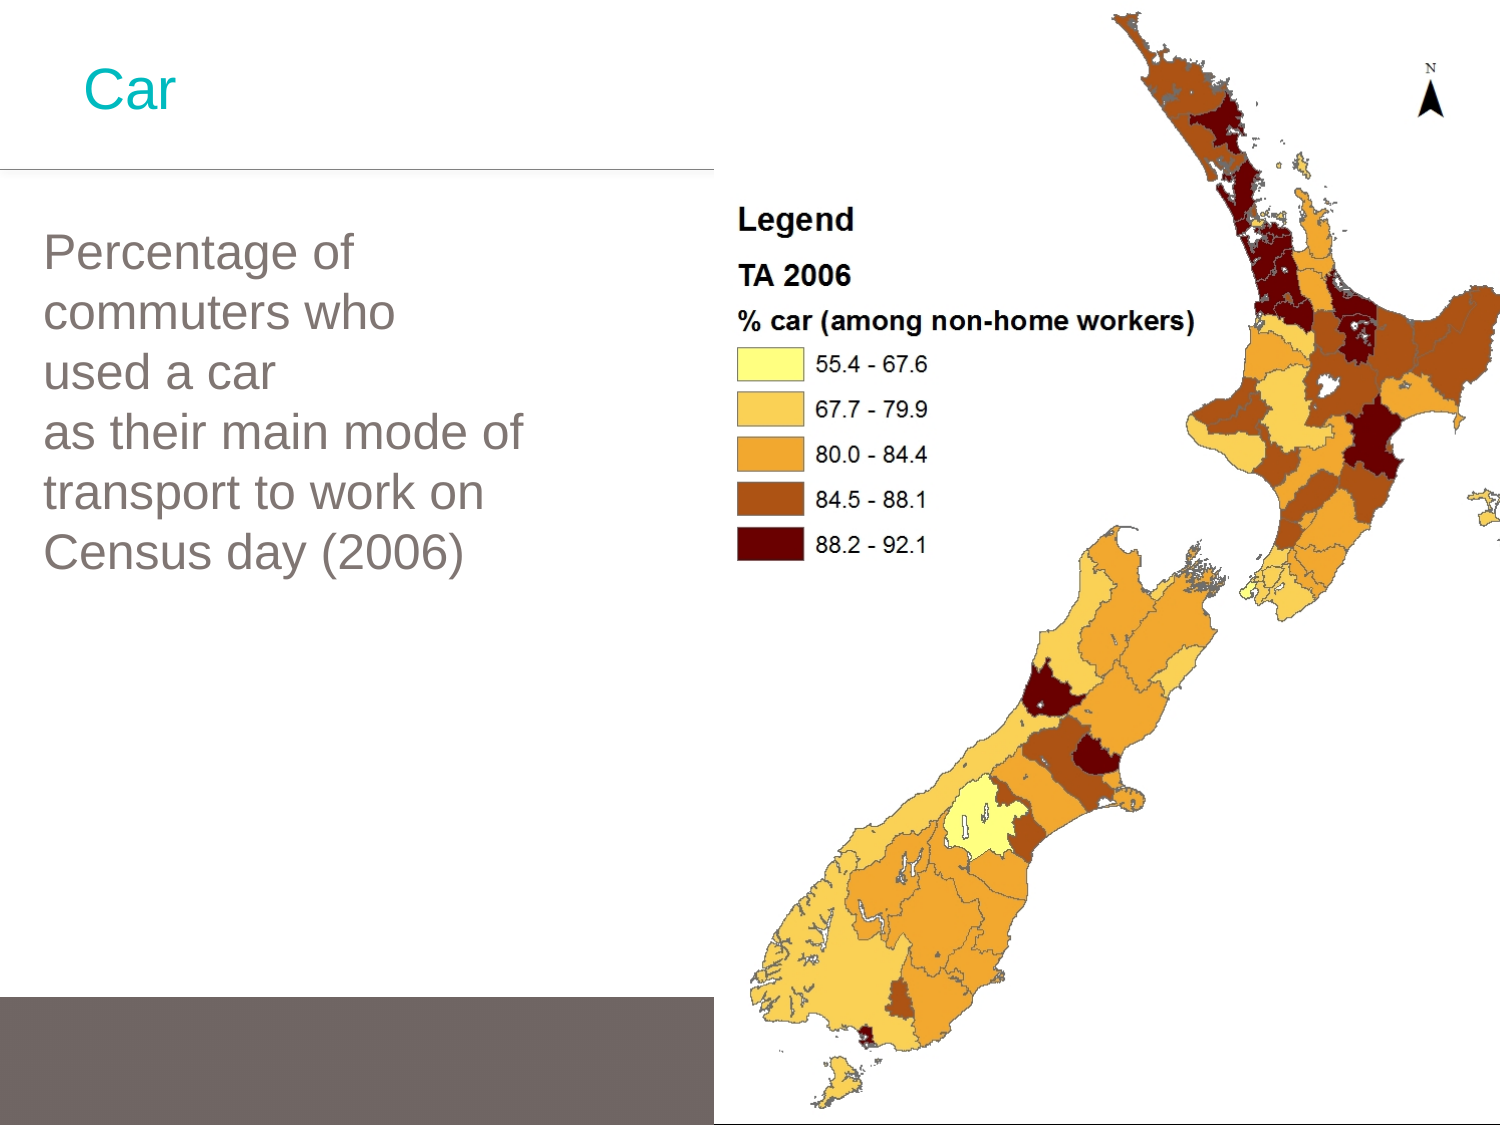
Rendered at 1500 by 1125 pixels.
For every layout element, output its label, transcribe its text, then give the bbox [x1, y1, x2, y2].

title Car [68, 43, 708, 162]
picture [0, 0, 1500, 1125]
text_box Percentage of commuters who used a car as their main mode of transport to work on Census day (2006) [28, 212, 588, 587]
